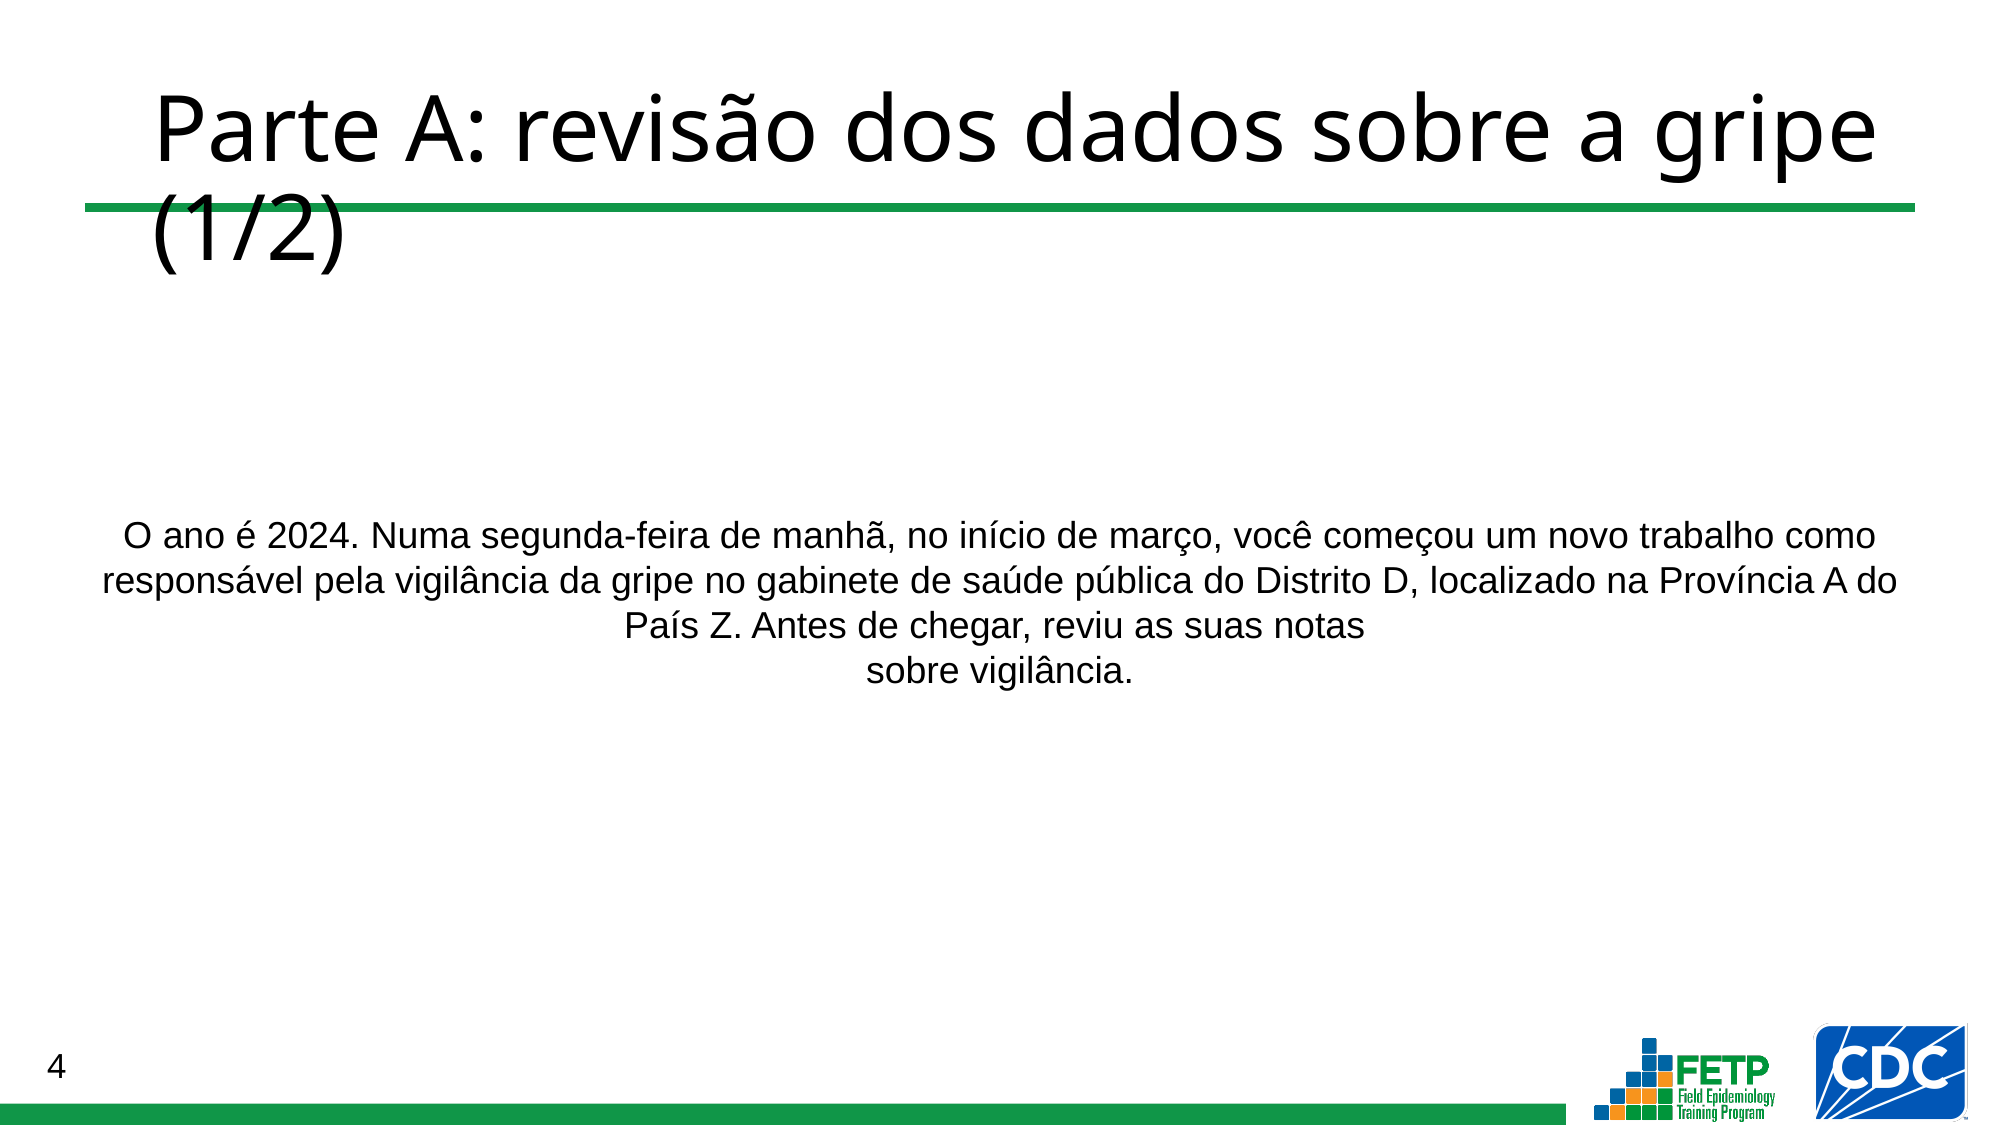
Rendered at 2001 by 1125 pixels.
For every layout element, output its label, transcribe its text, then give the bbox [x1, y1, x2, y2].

title Parte A: revisão dos dados sobre a gripe (1/2) [137, 75, 1980, 207]
list O ano é 2024. Numa segunda-feira de manhã, no início de março, você começou um novo trabalho como responsável pela vigilância da gripe no gabinete de saúde pública do Distrito D, localizado na Província A do País Z. Antes de chegar, reviu as suas notas sobre vigilância. [78, 242, 1922, 1004]
picture [1594, 1038, 1775, 1122]
picture [1813, 1023, 1968, 1122]
